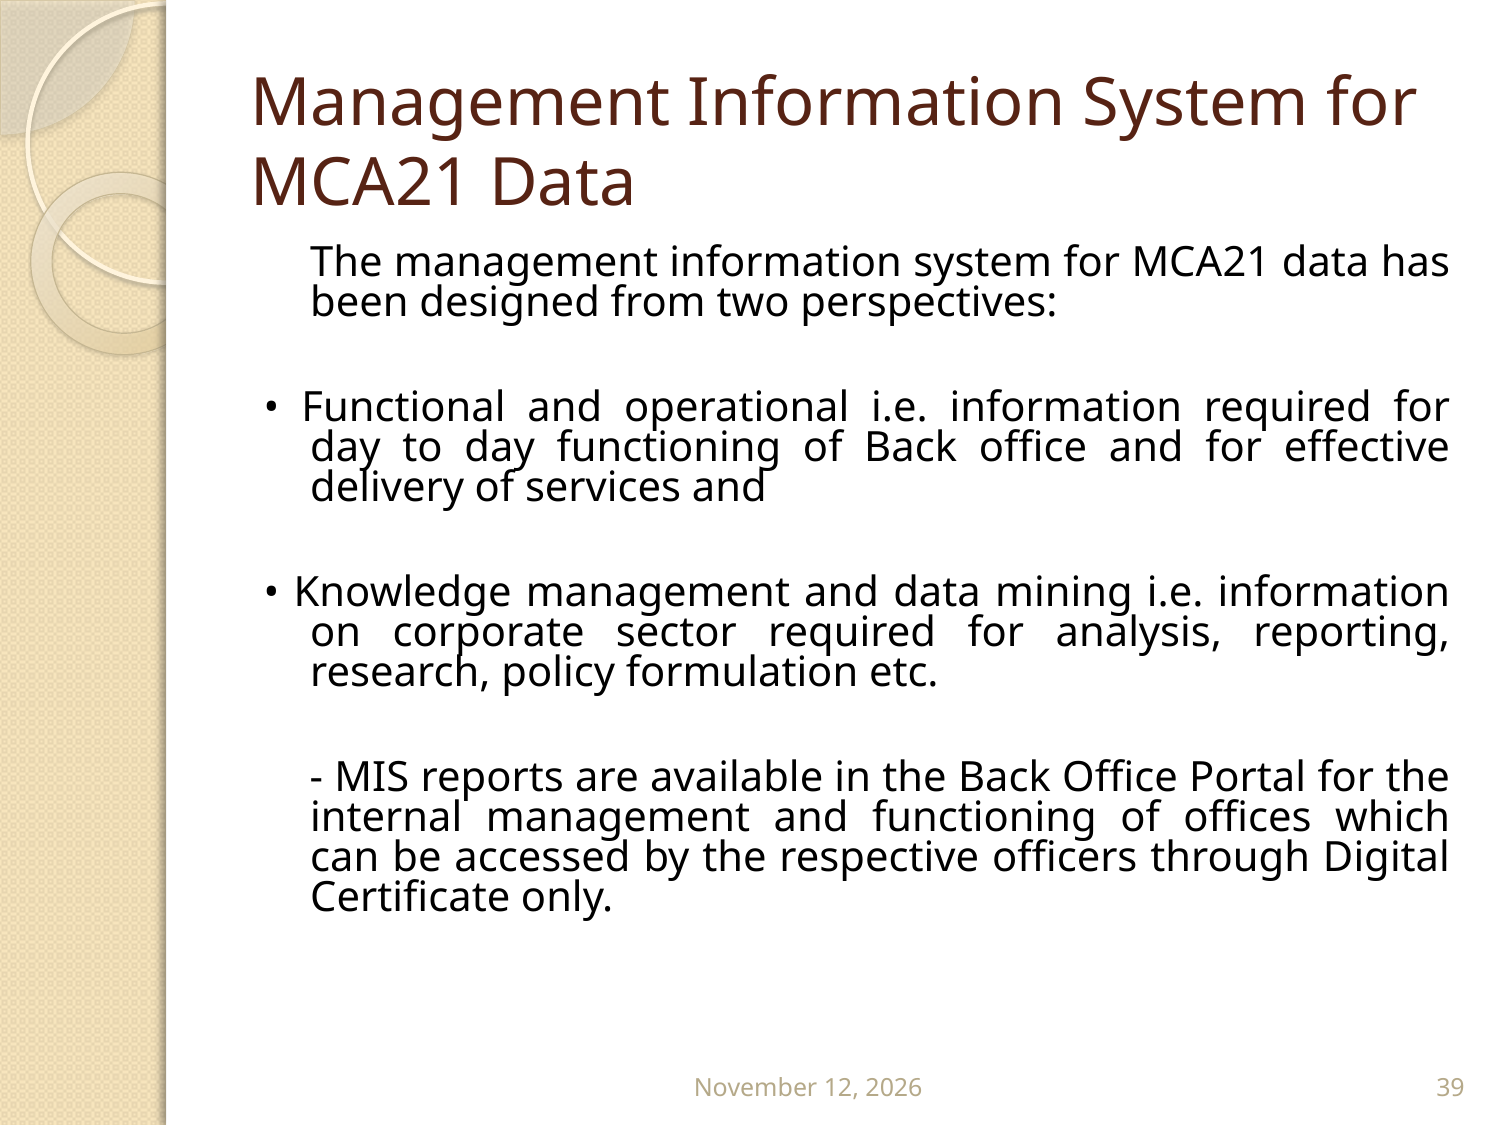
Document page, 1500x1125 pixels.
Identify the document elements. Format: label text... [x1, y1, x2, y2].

title Management Information System for MCA21 Data [235, 45, 1466, 233]
slide_number 39 [1413, 1034, 1488, 1113]
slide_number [587, 1034, 938, 1113]
list The management information system for MCA21 data has been designed from two perspectives: • Functional and operational i.e. information required for day to day functioning of Back office and for effective delivery of services and • Knowledge management and data mining i.e. information on corporate sector required for analysis, reporting, research, policy formulation etc. - MIS reports are available in the Back Office Portal for the internal management and functioning of offices which can be accessed by the respective officers through Digital Certificate only. [235, 237, 1466, 1025]
